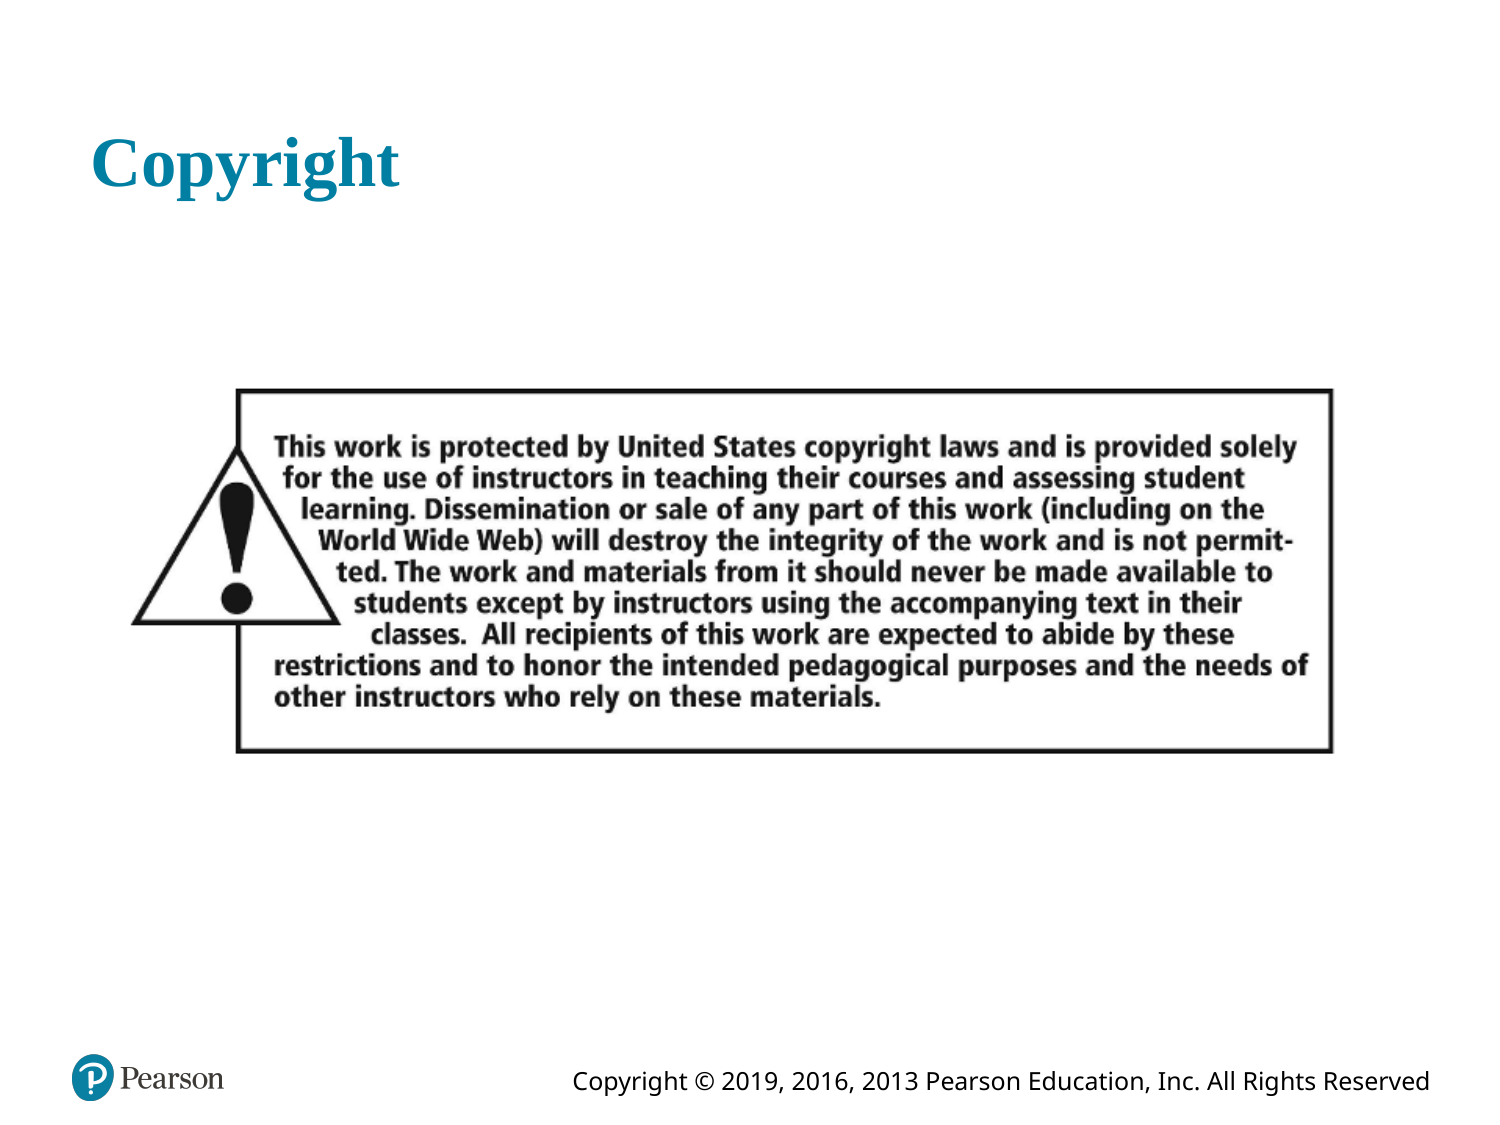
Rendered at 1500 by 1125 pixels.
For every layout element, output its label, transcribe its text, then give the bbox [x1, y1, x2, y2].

picture [72, 1054, 88, 1070]
title Copyright [75, 0, 1425, 216]
picture [125, 378, 1344, 780]
picture [80, 1063, 106, 1088]
picture [98, 1054, 224, 1101]
picture [72, 1087, 83, 1101]
